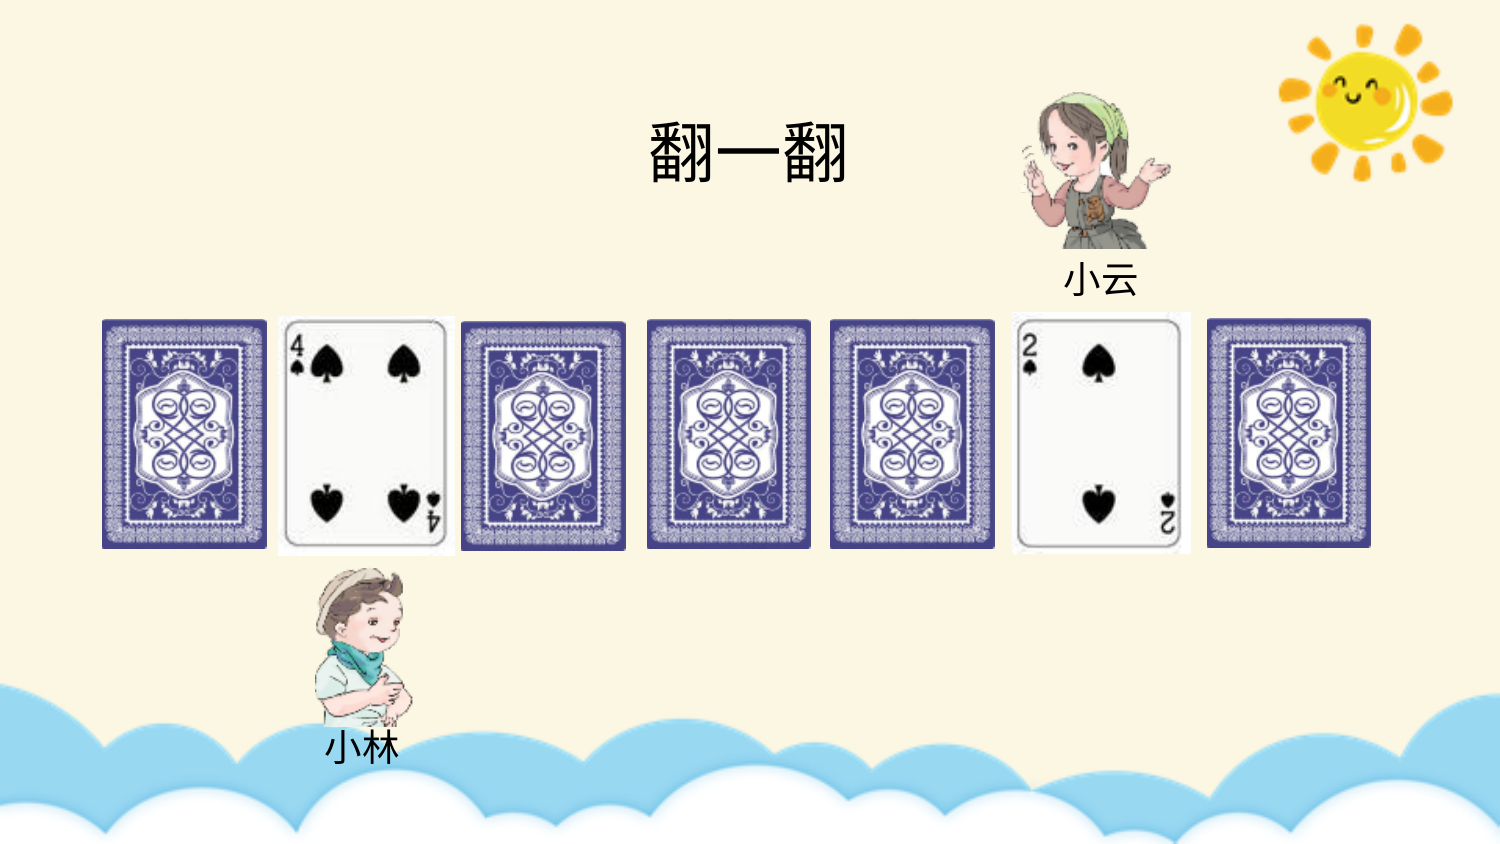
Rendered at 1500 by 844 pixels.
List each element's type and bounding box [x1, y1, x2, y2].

picture [0, 0, 1500, 844]
text_box [1018, 91, 1177, 308]
text_box [310, 567, 425, 778]
